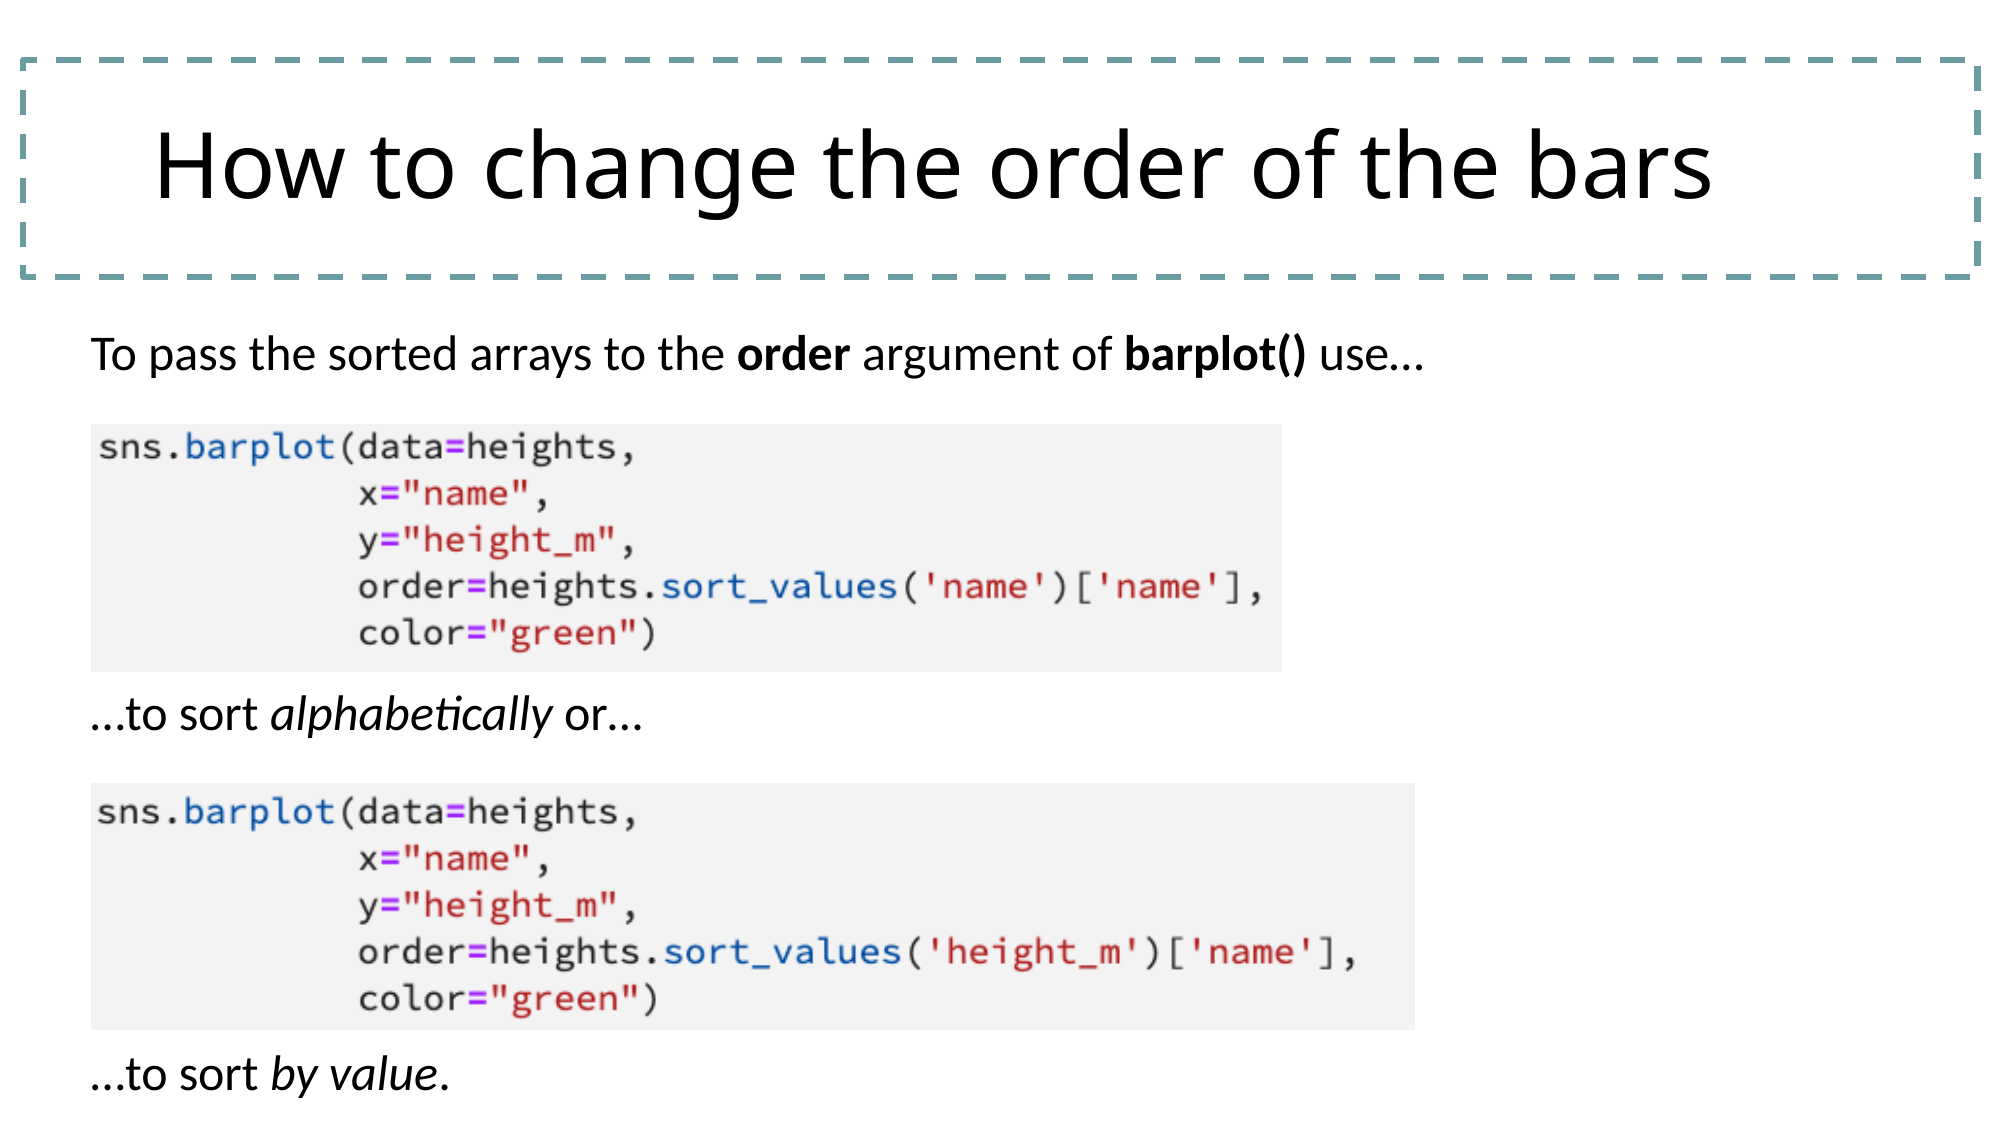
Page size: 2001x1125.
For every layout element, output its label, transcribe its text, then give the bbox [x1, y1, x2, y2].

picture [91, 783, 1415, 1030]
title How to change the order of the bars [137, 59, 1863, 278]
text_box To pass the sorted arrays to the order argument of barplot() use… …to sort alphabetically or… …to sort by value. [75, 312, 1744, 1108]
picture [91, 424, 1282, 672]
